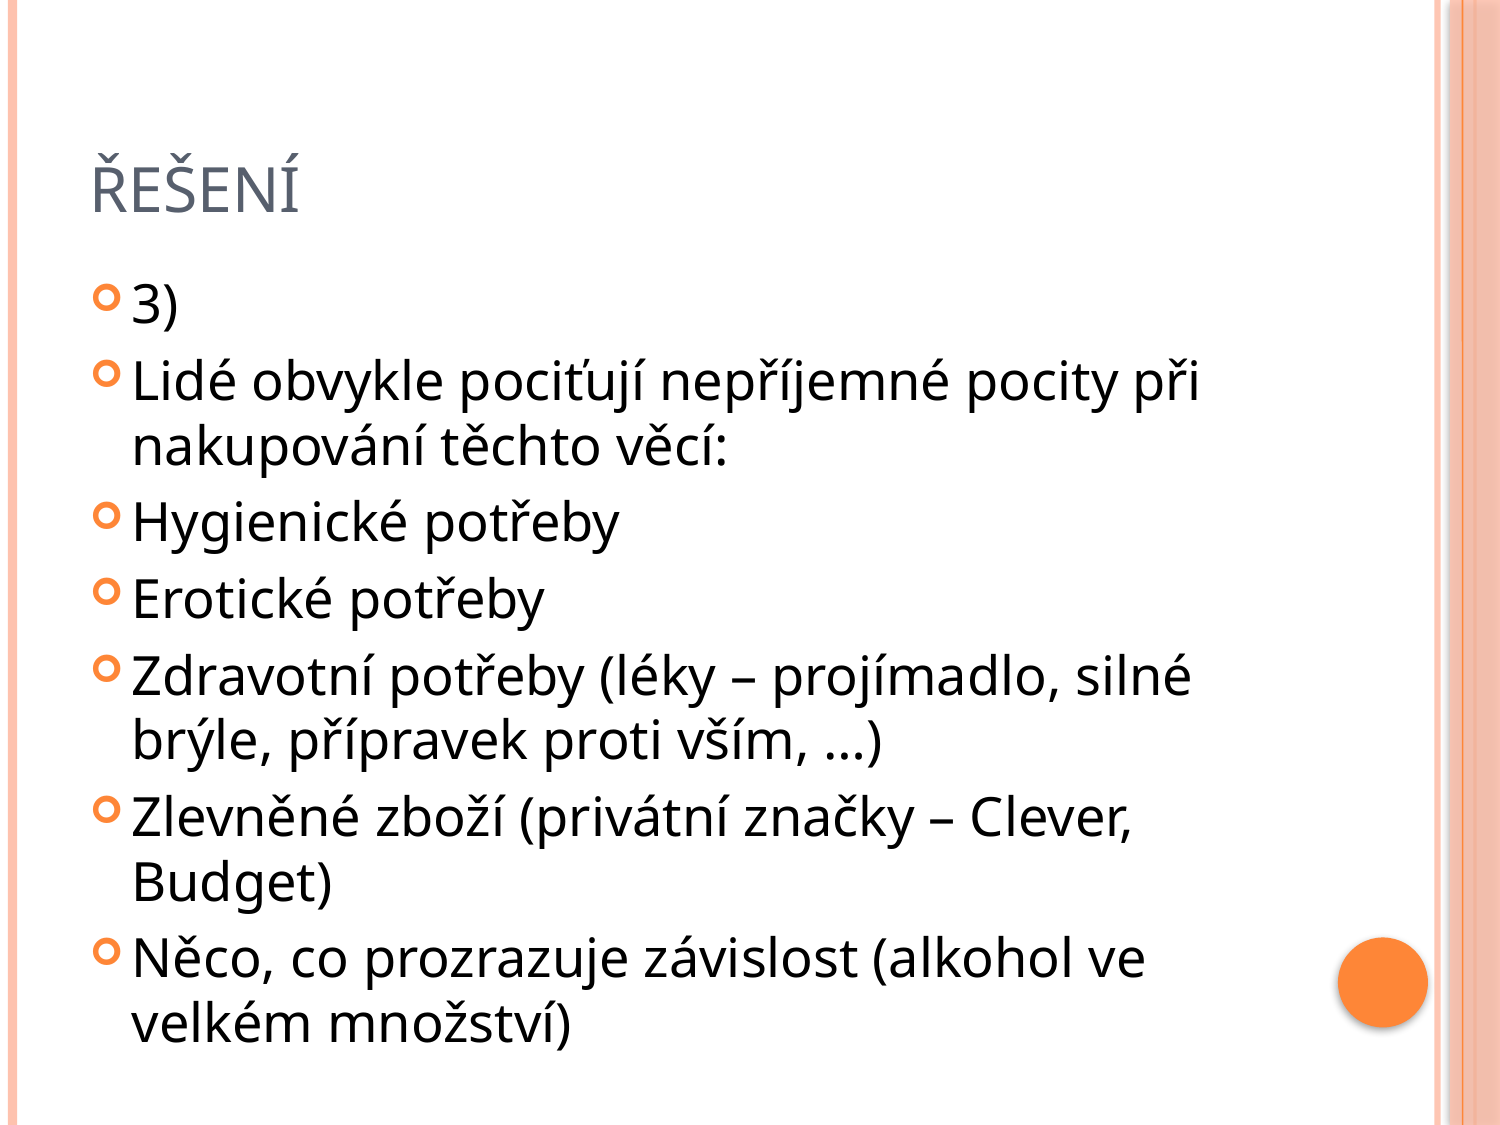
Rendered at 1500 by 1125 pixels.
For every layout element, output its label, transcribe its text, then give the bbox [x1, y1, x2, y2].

list 3) Lidé obvykle pociťují nepříjemné pocity při nakupování těchto věcí: Hygienické potřeby Erotické potřeby Zdravotní potřeby (léky – projímadlo, silné brýle, přípravek proti vším, …) Zlevněné zboží (privátní značky – Clever, Budget) Něco, co prozrazuje závislost (alkohol ve velkém množství) [75, 262, 1300, 1062]
title ŘEŠENÍ [75, 45, 1300, 233]
